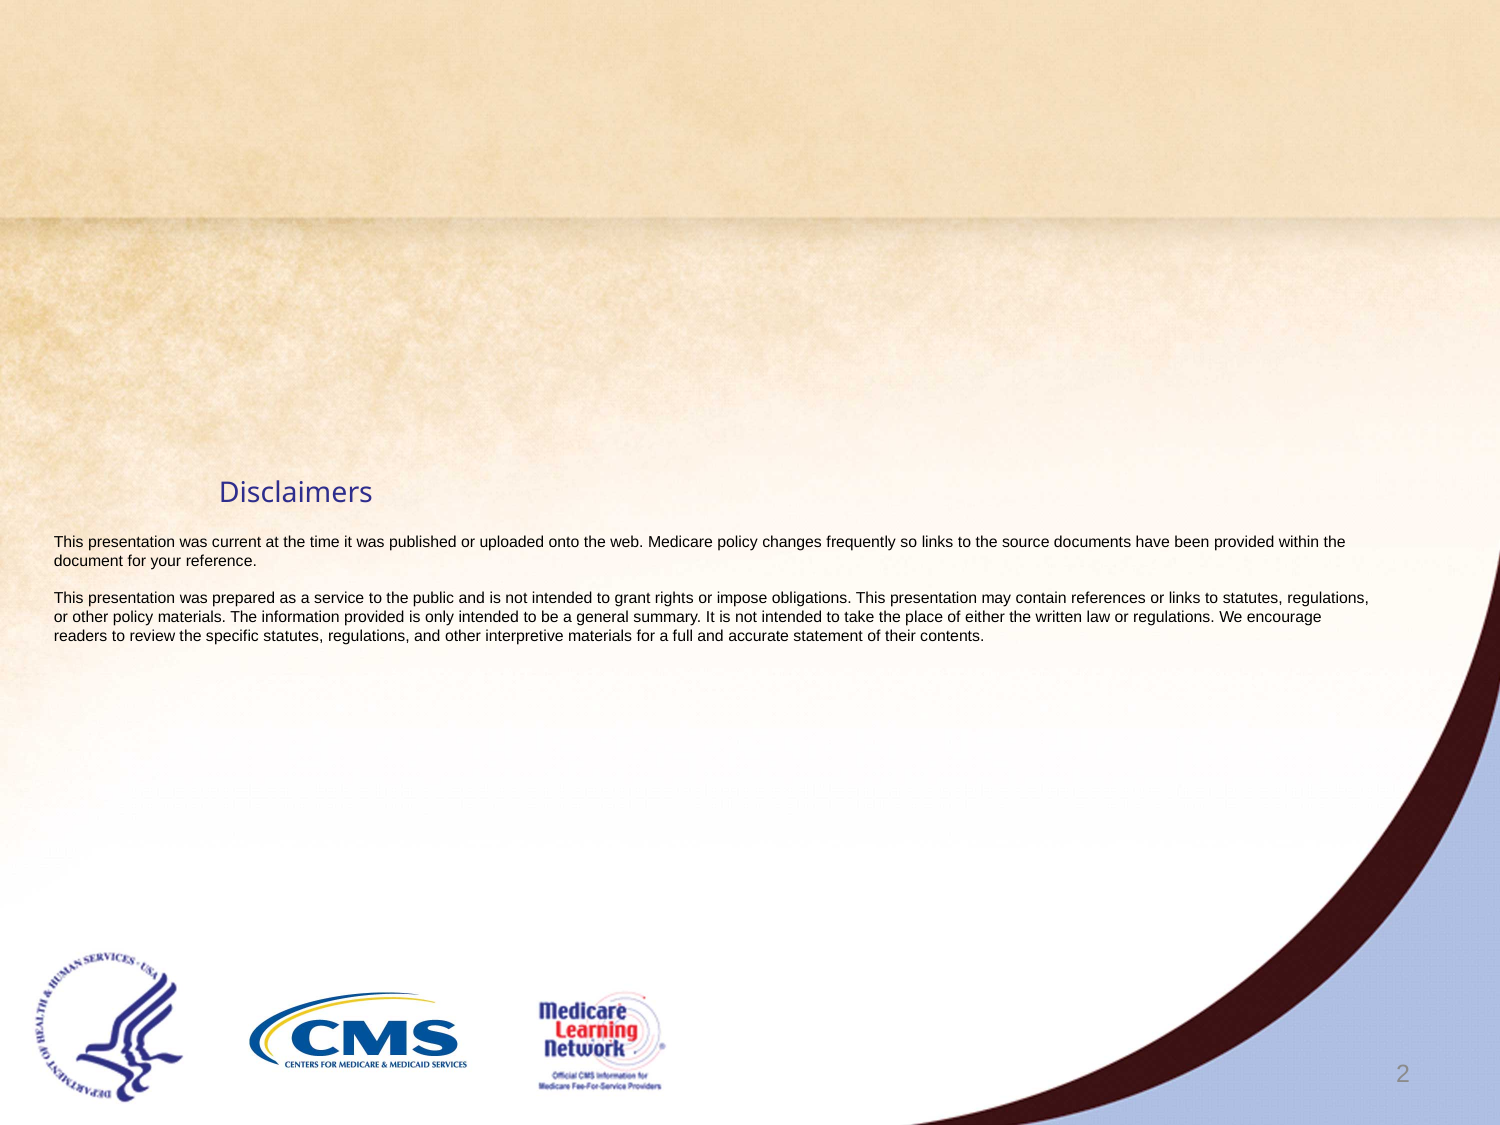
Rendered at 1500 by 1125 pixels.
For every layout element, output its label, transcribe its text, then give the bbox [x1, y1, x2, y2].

picture [0, 0, 1500, 1125]
title Disclaimers This presentation was current at the time it was published or uploaded onto the web. Medicare policy changes frequently so links to the source documents have been provided within the document for your reference. This presentation was prepared as a service to the public and is not intended to grant rights or impose obligations. This presentation may contain references or links to statutes, regulations, or other policy materials. The information provided is only intended to be a general summary. It is not intended to take the place of either the written law or regulations. We encourage readers to review the specific statutes, regulations, and other interpretive materials for a full and accurate statement of their contents. [39, 466, 1389, 655]
slide_number 2 [1074, 1042, 1425, 1103]
